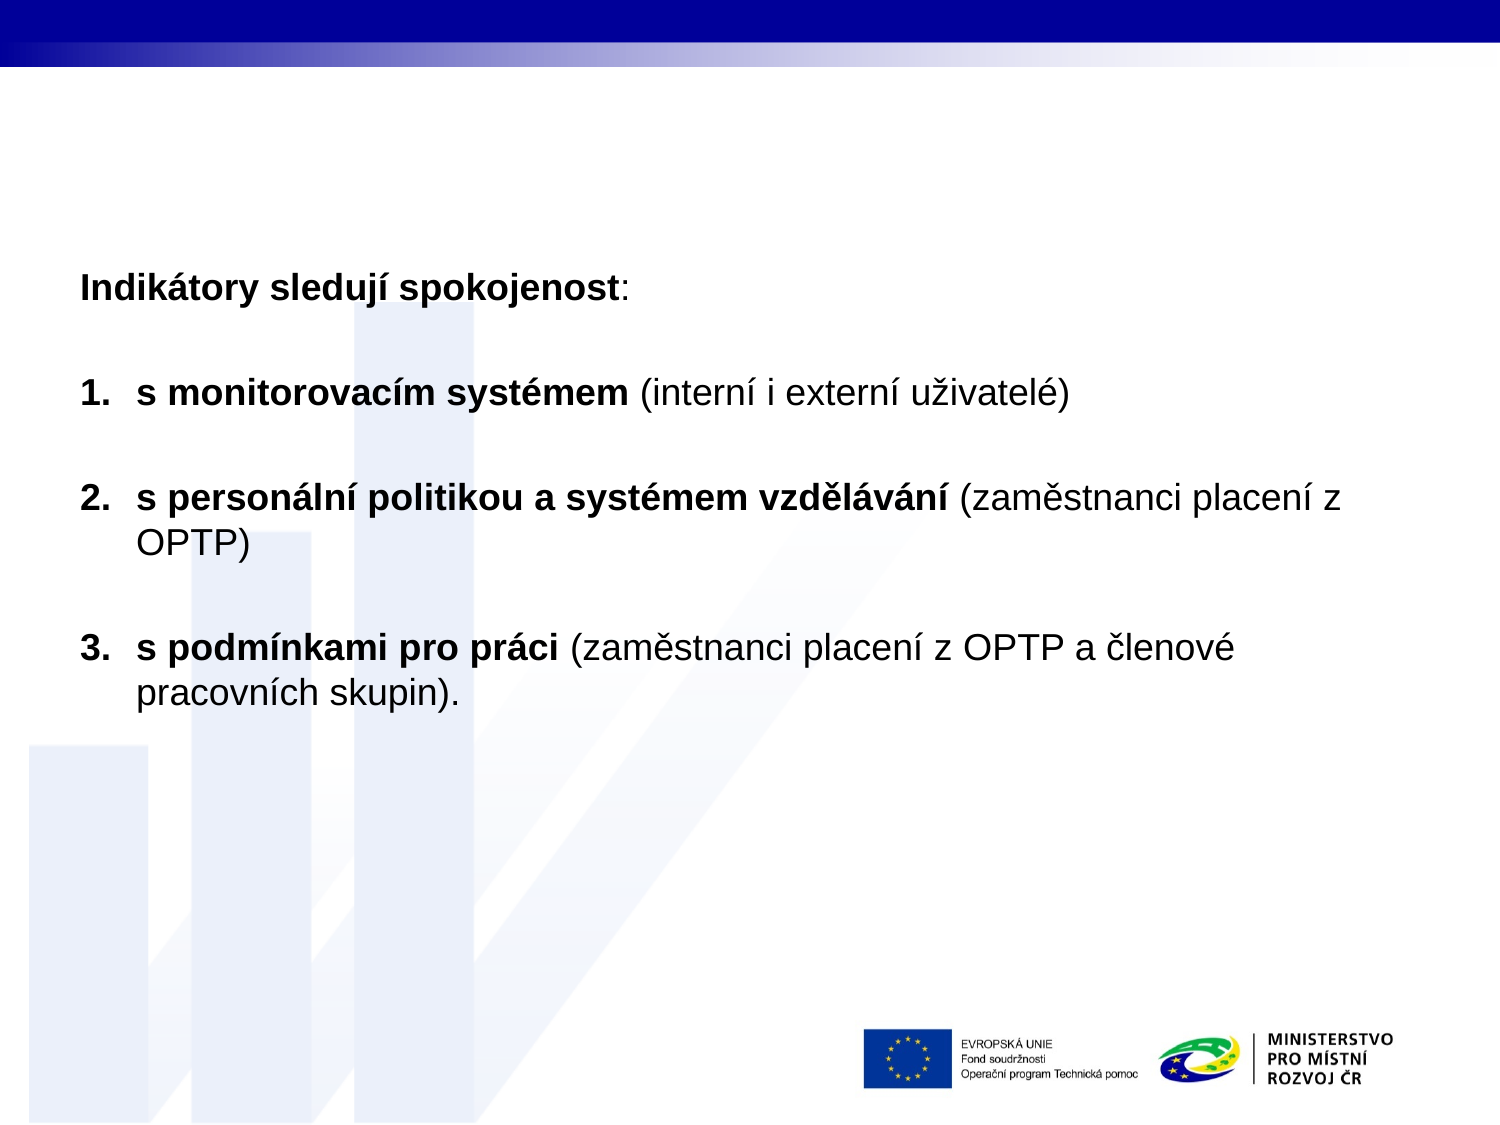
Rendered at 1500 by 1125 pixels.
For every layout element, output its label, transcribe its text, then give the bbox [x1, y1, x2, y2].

picture [29, 302, 1412, 1125]
list Indikátory sledují spokojenost: s monitorovacím systémem (interní i externí uživatelé) s personální politikou a systémem vzdělávání (zaměstnanci placení z OPTP) s podmínkami pro práci (zaměstnanci placení z OPTP a členové pracovních skupin). [64, 255, 1425, 1012]
